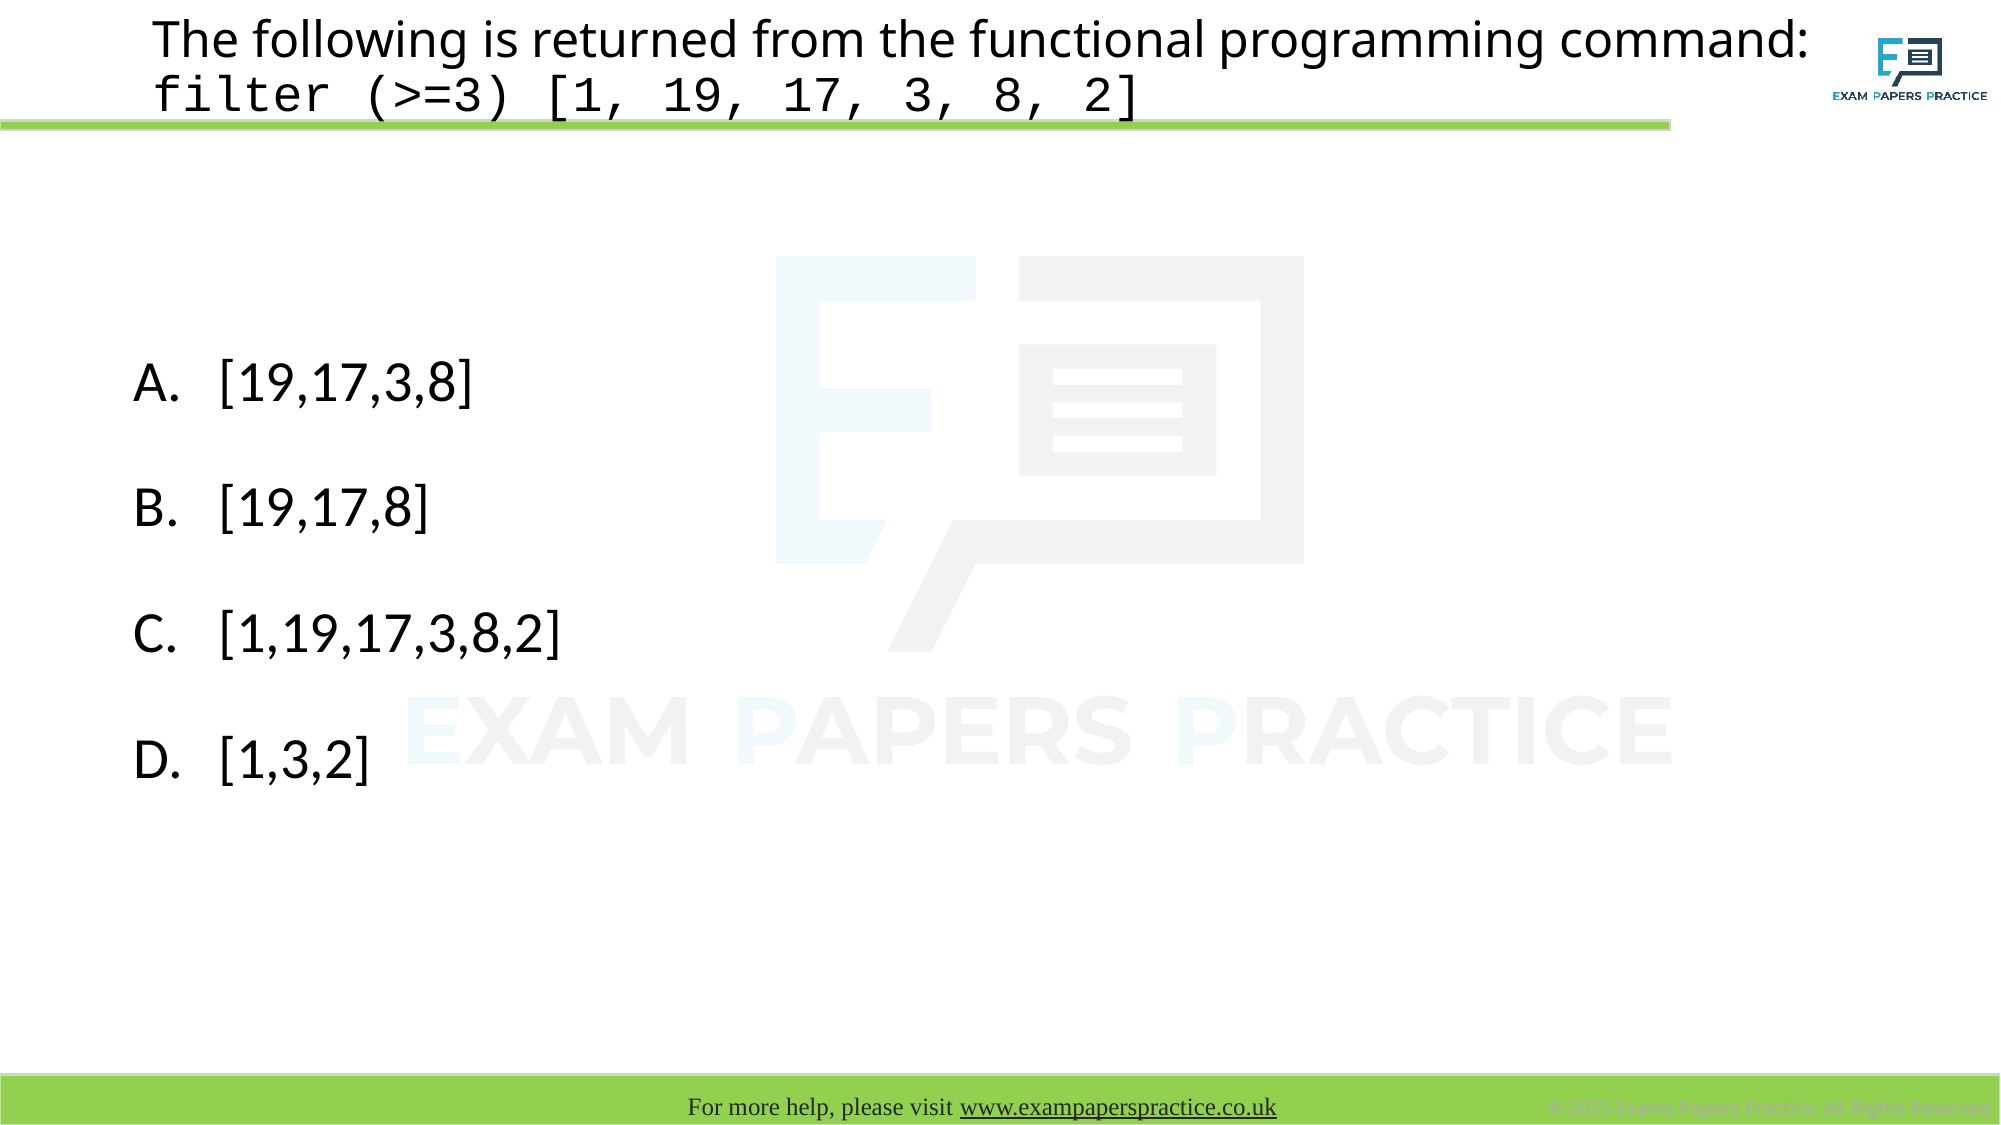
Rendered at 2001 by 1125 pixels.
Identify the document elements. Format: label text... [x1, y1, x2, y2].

list [19,17,3,8] [19,17,8] [1,19,17,3,8,2] [1,3,2] [119, 300, 1844, 1015]
title The following is returned from the functional programming command: filter (>=3) [1, 19, 17, 3, 8, 2] [137, 0, 1863, 197]
